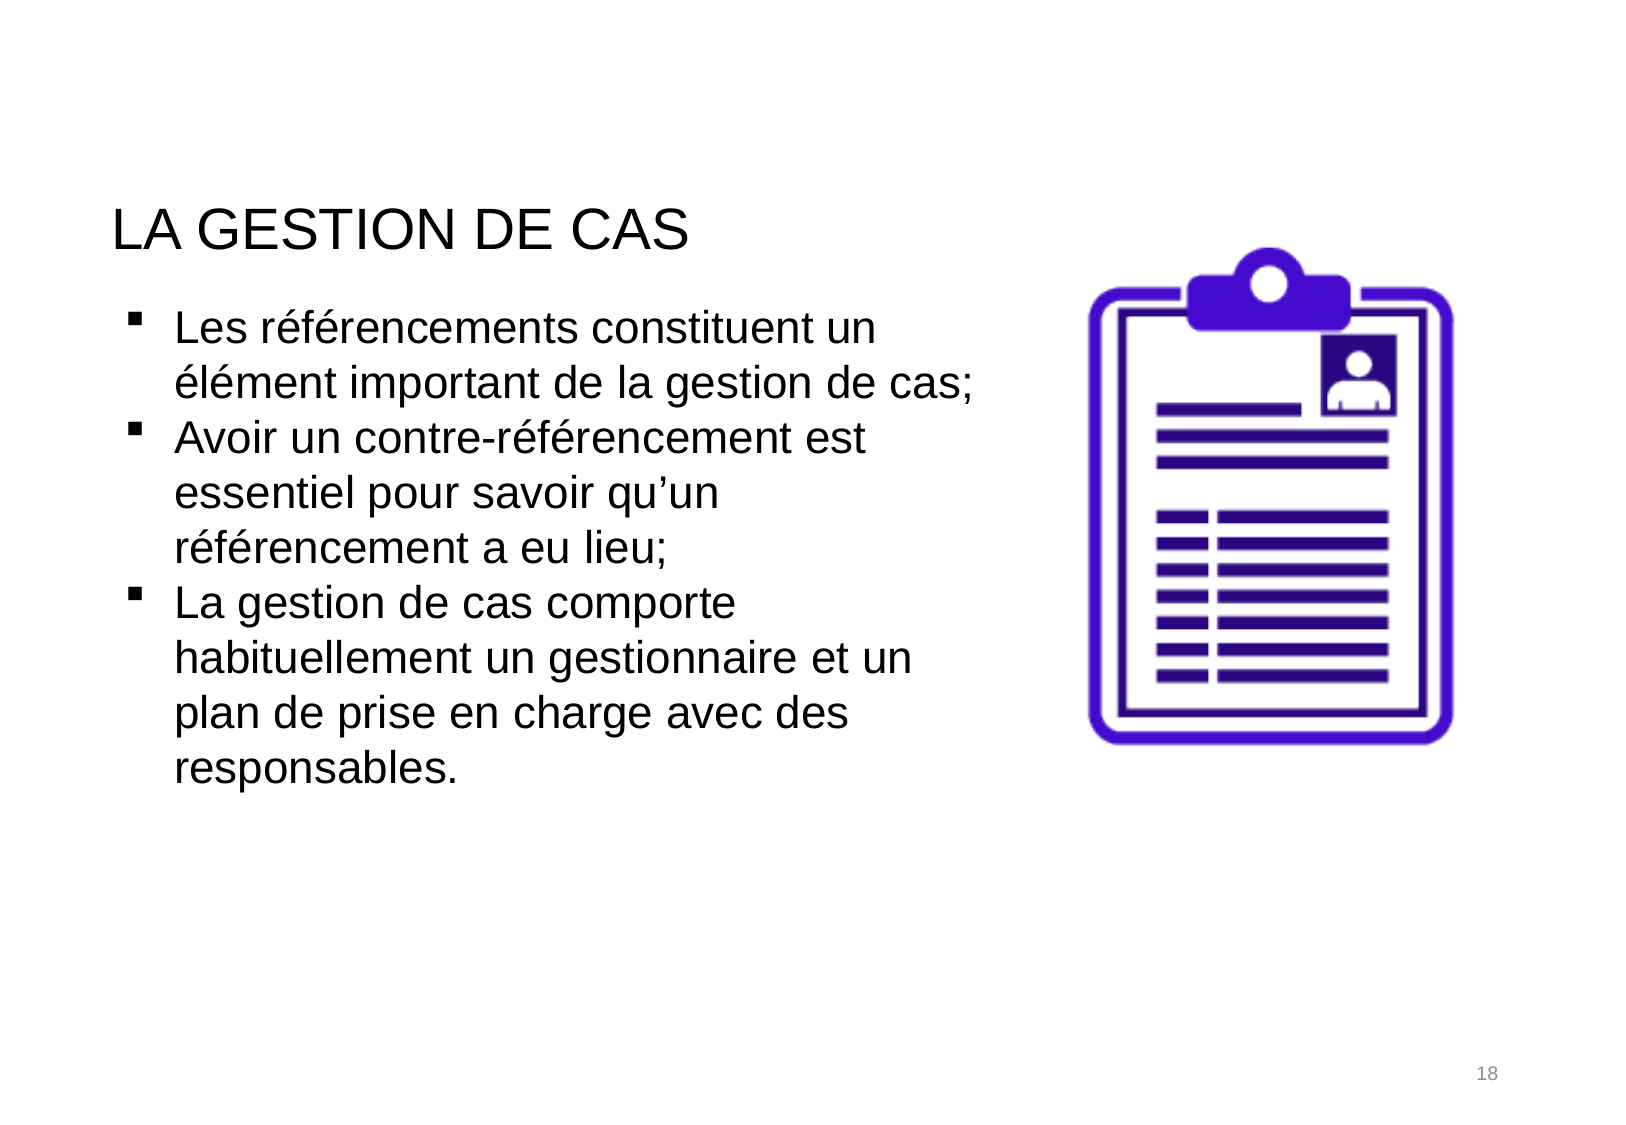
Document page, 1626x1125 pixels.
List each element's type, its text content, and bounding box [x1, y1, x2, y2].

list Les référencements constituent un élément important de la gestion de cas; Avoir un contre-référencement est essentiel pour savoir qu’un référencement a eu lieu; La gestion de cas comporte habituellement un gestionnaire et un plan de prise en charge avec des responsables. [111, 297, 991, 1014]
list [1070, 235, 1476, 765]
slide_number 18 [1147, 1042, 1514, 1103]
title La gestion de cas [111, 59, 1514, 270]
